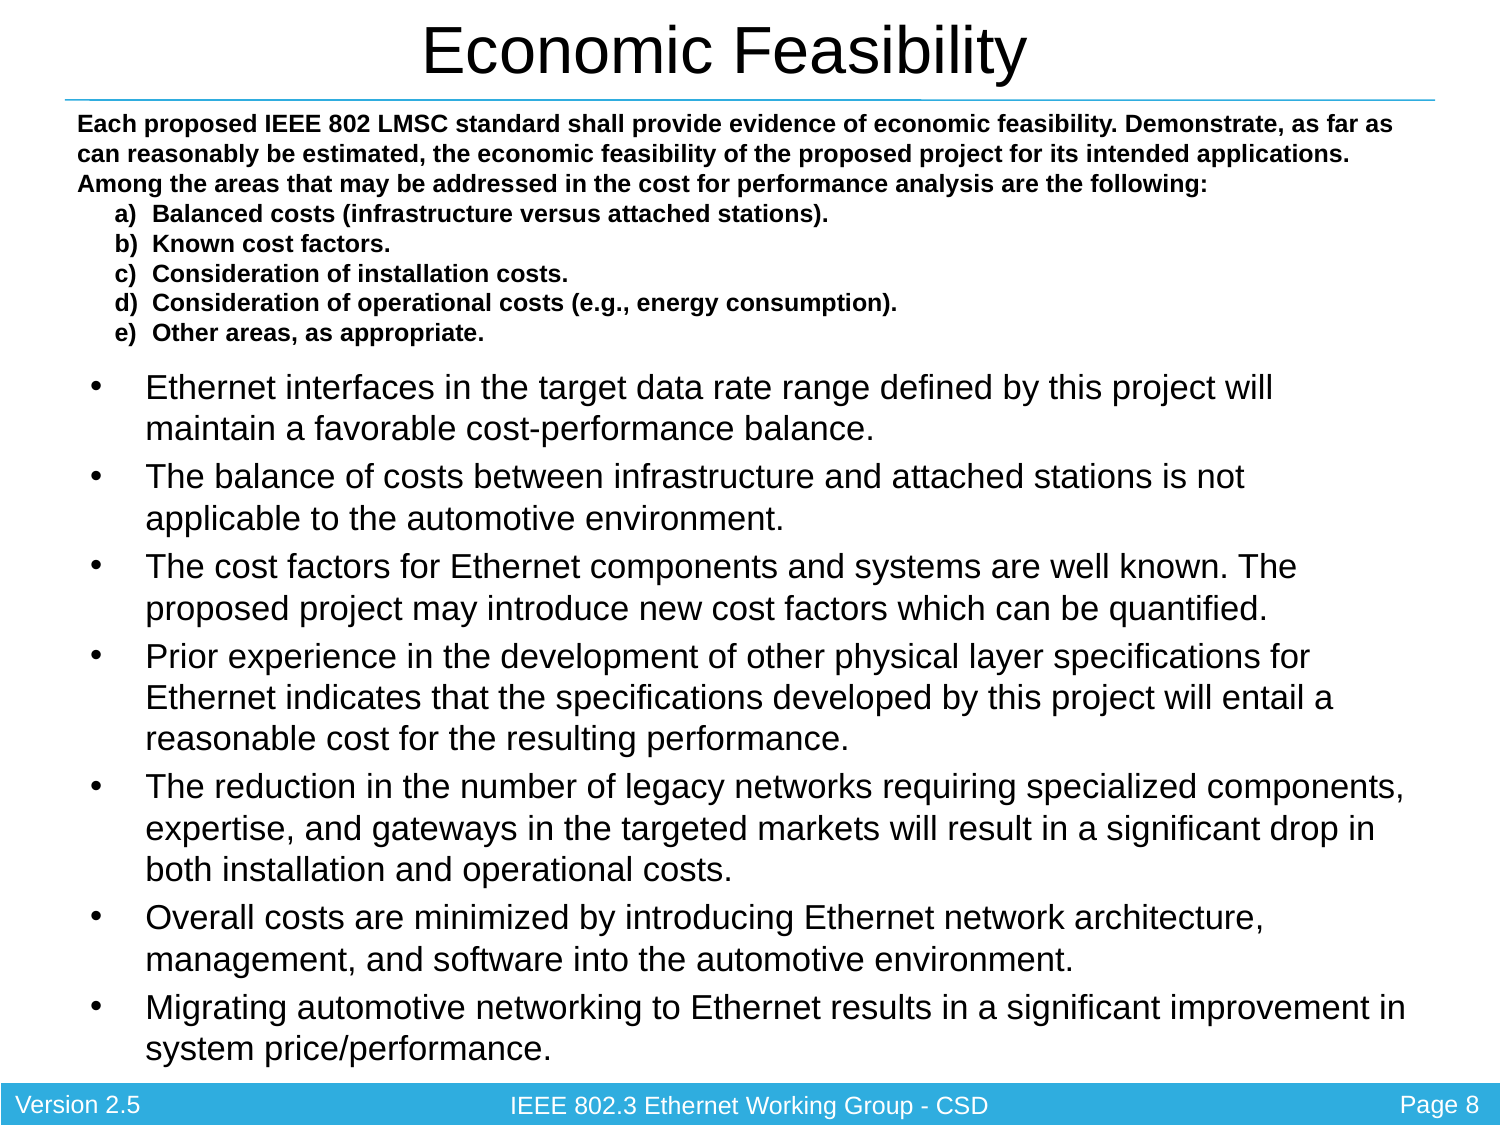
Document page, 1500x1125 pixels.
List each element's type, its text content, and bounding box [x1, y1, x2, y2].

list Ethernet interfaces in the target data rate range defined by this project will maintain a favorable cost-performance balance. The balance of costs between infrastructure and attached stations is not applicable to the automotive environment. The cost factors for Ethernet components and systems are well known. The proposed project may introduce new cost factors which can be quantified. Prior experience in the development of other physical layer specifications for Ethernet indicates that the specifications developed by this project will entail a reasonable cost for the resulting performance. The reduction in the number of legacy networks requiring specialized components, expertise, and gateways in the targeted markets will result in a significant drop in both installation and operational costs. Overall costs are minimized by introducing Ethernet network architecture, management, and software into the automotive environment. Migrating automotive networking to Ethernet results in a significant improvement in system price/performance. [75, 357, 1425, 1075]
